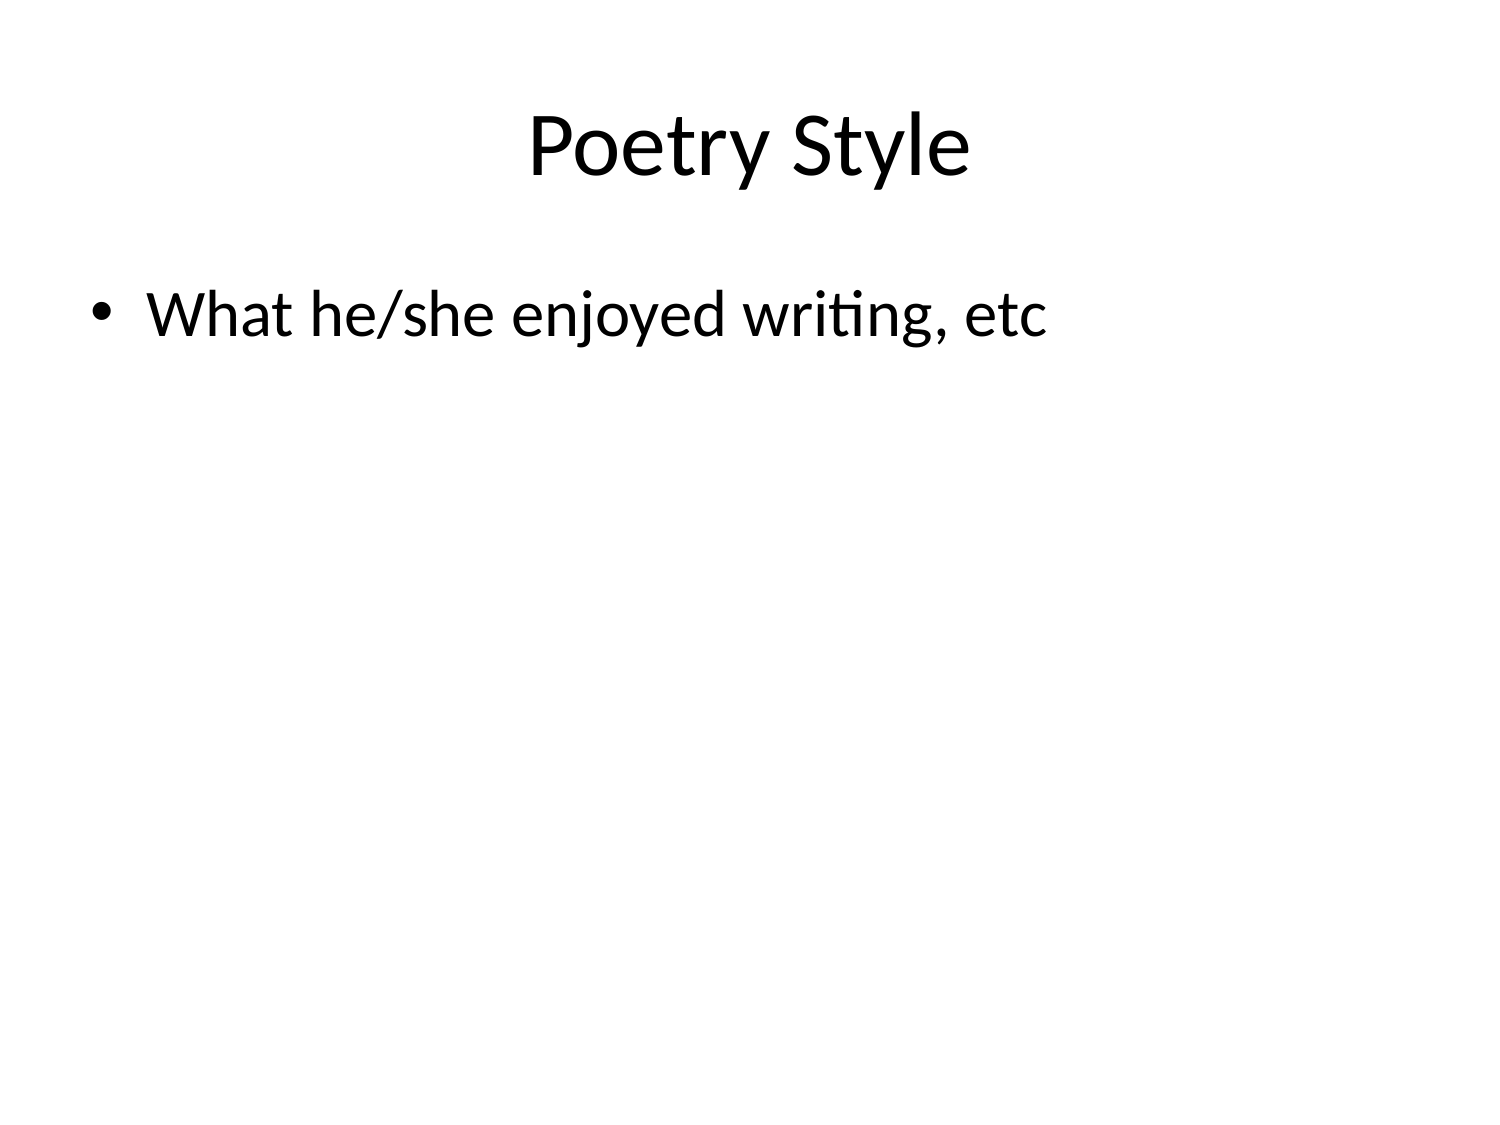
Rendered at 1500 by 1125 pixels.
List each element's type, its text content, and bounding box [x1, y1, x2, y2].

list What he/she enjoyed writing, etc [75, 262, 1425, 1005]
title Poetry Style [75, 45, 1425, 233]
